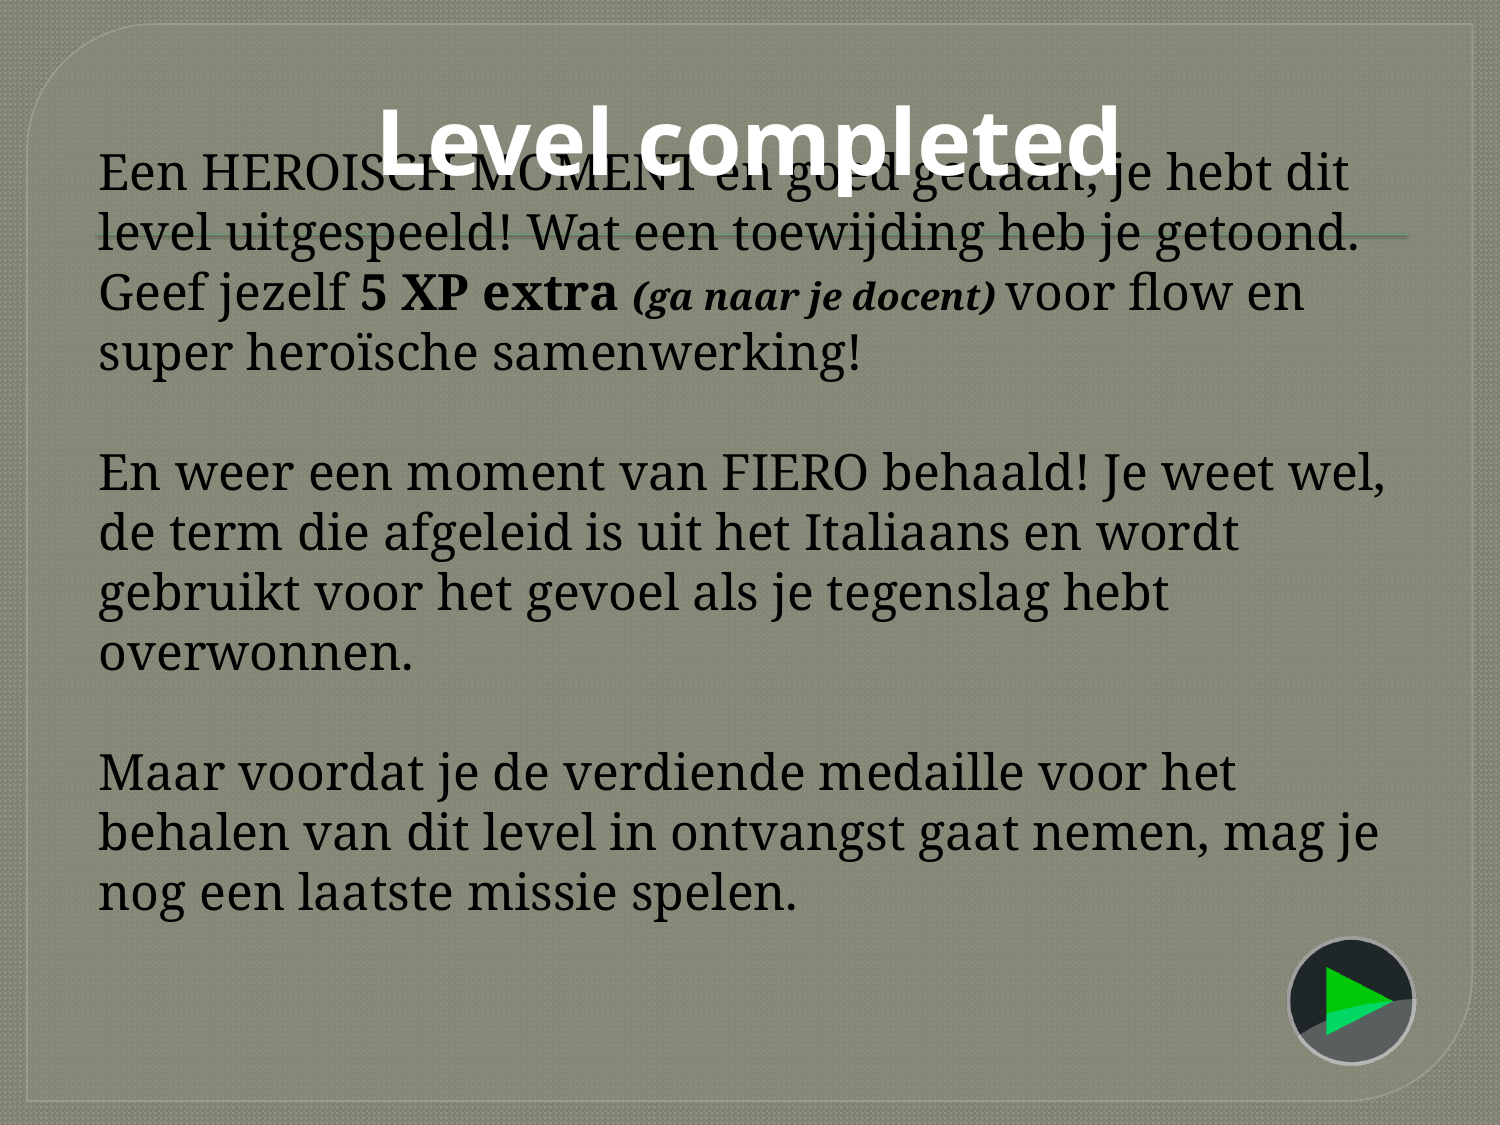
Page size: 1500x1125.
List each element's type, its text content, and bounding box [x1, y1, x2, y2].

title Een HEROISCH MOMENT en goed gedaan, je hebt dit level uitgespeeld! Wat een toewijding heb je getoond. Geef jezelf 5 XP extra (ga naar je docent) voor flow en super heroïsche samenwerking! En weer een moment van FIERO behaald! Je weet wel, de term die afgeleid is uit het Italiaans en wordt gebruikt voor het gevoel als je tegenslag hebt overwonnen. Maar voordat je de verdiende medaille voor het behalen van dit level in ontvangst gaat nemen, mag je nog een laatste missie spelen. [75, 302, 1425, 988]
text_box Level completed [74, 45, 1425, 233]
picture [1269, 917, 1434, 1083]
